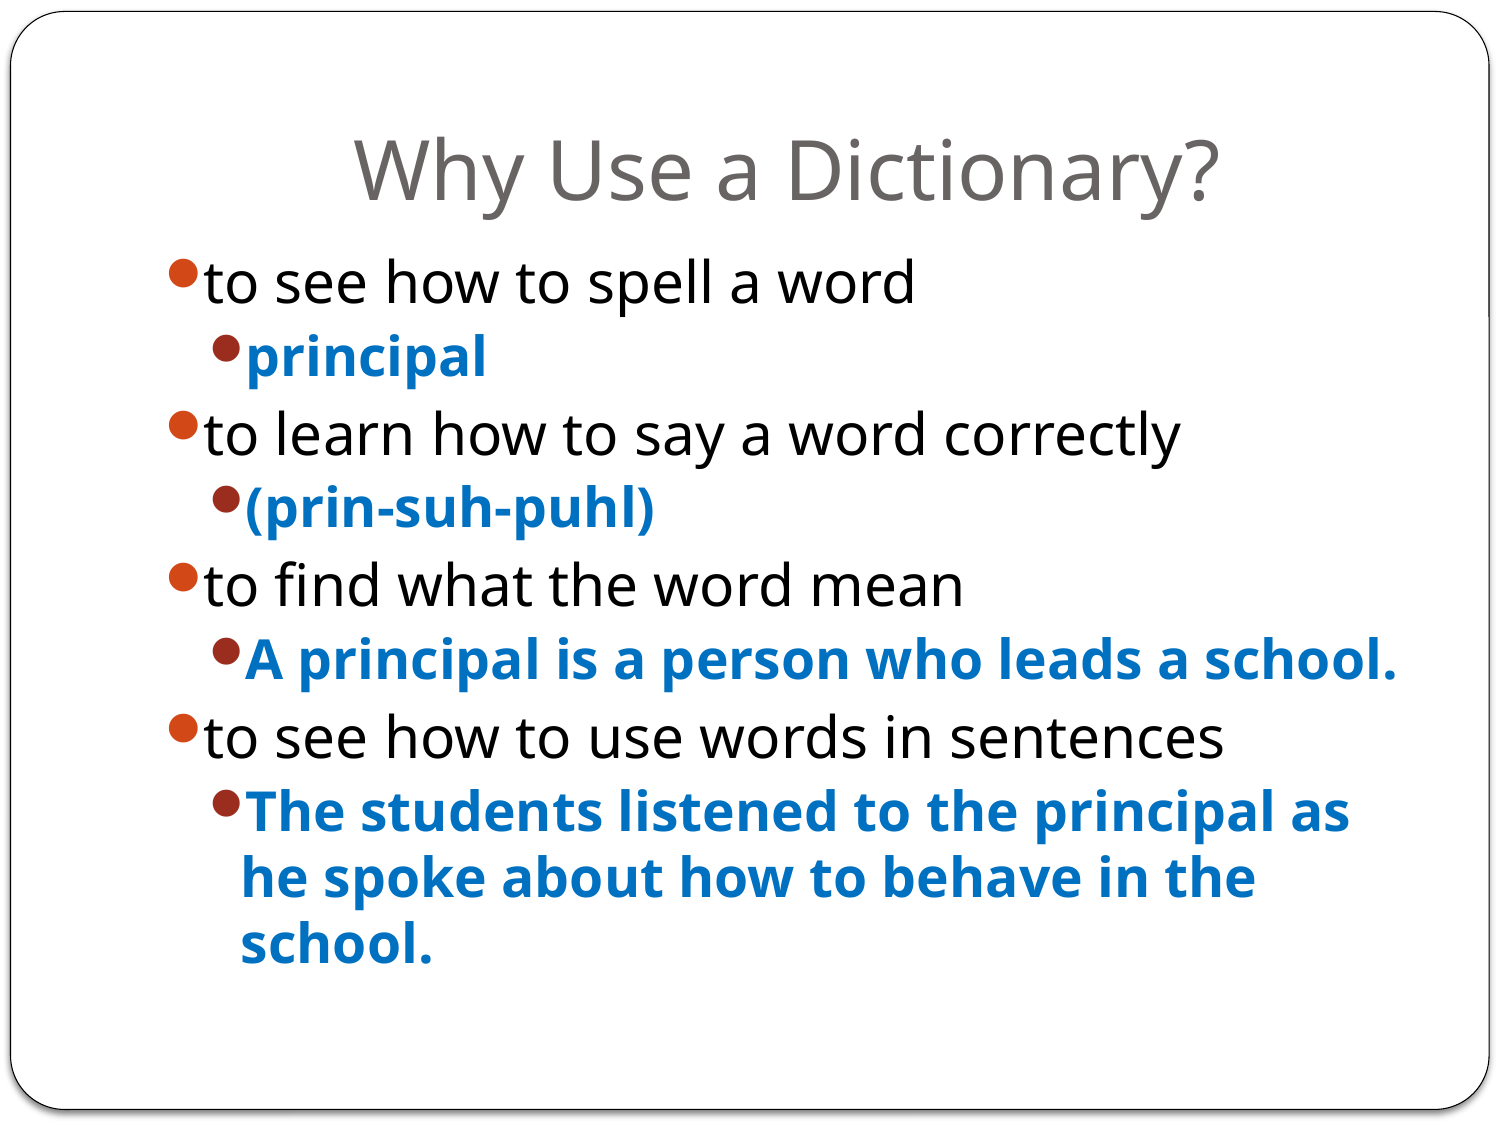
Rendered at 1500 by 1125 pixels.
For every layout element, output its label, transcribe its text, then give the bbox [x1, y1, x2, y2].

title Why Use a Dictionary? [150, 45, 1425, 233]
list to see how to spell a word principal to learn how to say a word correctly (prin-suh-puhl) to find what the word mean A principal is a person who leads a school. to see how to use words in sentences The students listened to the principal as he spoke about how to behave in the school. [150, 237, 1425, 1038]
